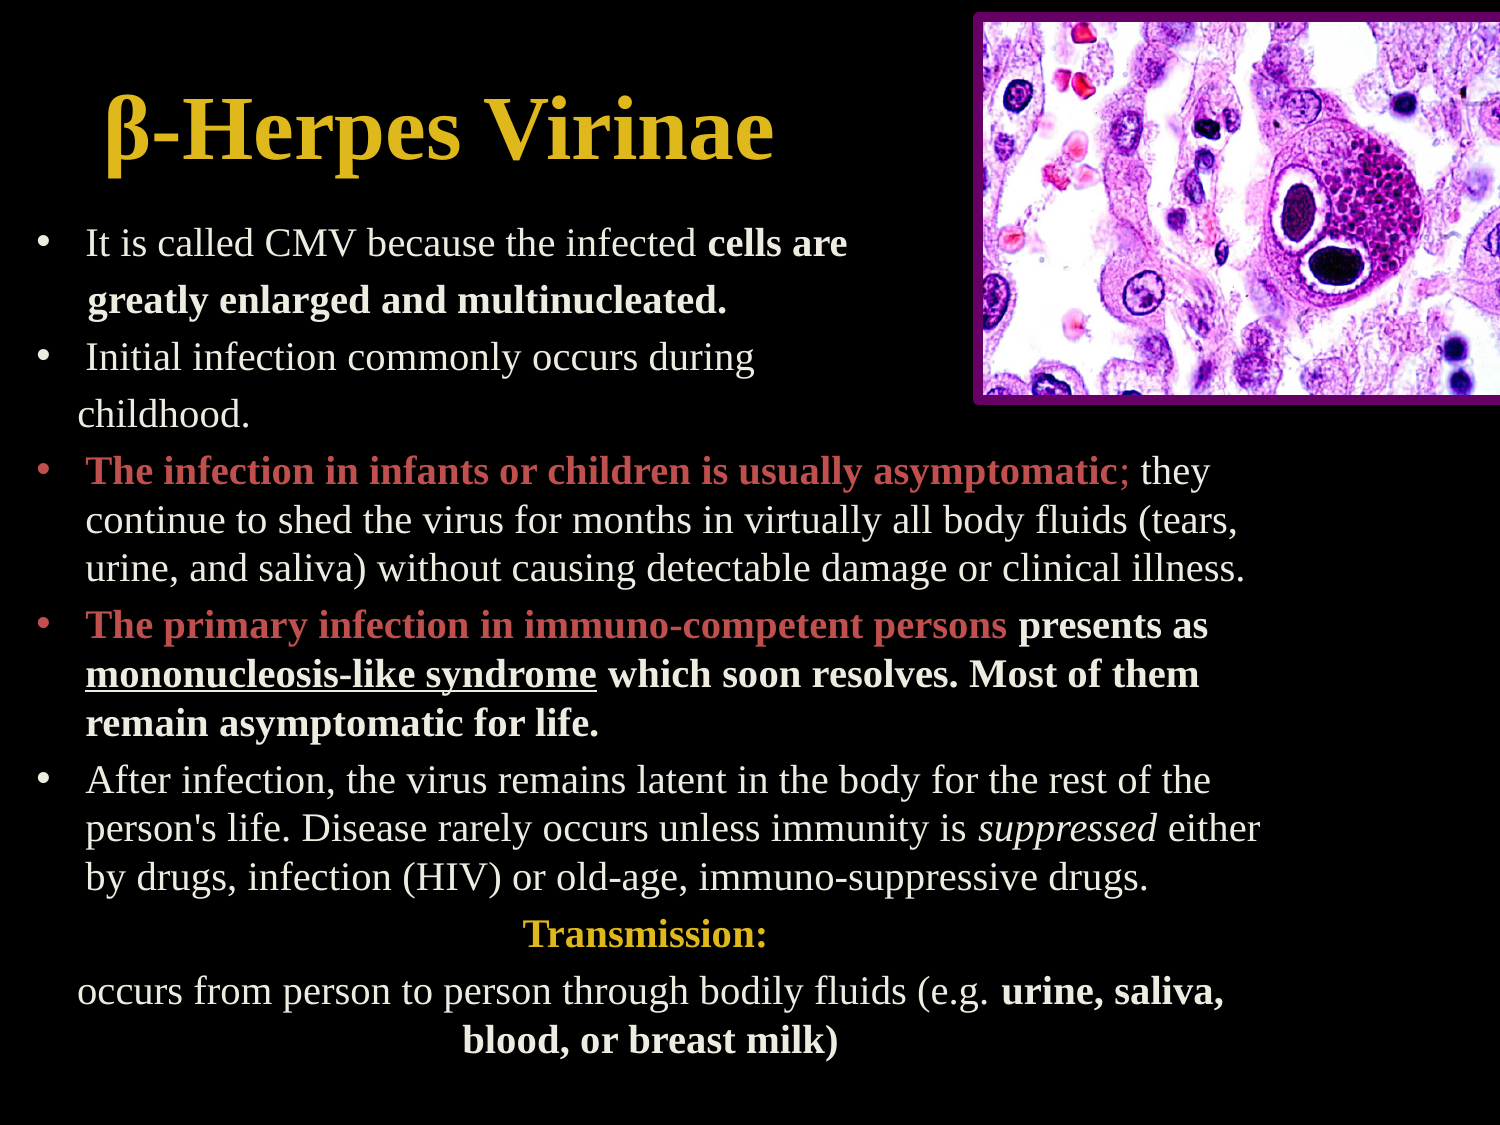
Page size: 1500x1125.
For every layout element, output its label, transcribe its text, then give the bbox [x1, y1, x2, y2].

picture [982, 21, 1500, 396]
list It is called CMV because the infected cells are greatly enlarged and multinucleated. Initial infection commonly occurs during childhood. The infection in infants or children is usually asymptomatic; they continue to shed the virus for months in virtually all body fluids (tears, urine, and saliva) without causing detectable damage or clinical illness. The primary infection in immuno-competent persons presents as mononucleosis-like syndrome which soon resolves. Most of them remain asymptomatic for life. After infection, the virus remains latent in the body for the rest of the person's life. Disease rarely occurs unless immunity is suppressed either by drugs, infection (HIV) or old-age, immuno-suppressive drugs. Transmission: occurs from person to person through bodily fluids (e.g. urine, saliva, blood, or breast milk) [21, 208, 1281, 1125]
title β-Herpes Virinae [88, 30, 973, 208]
